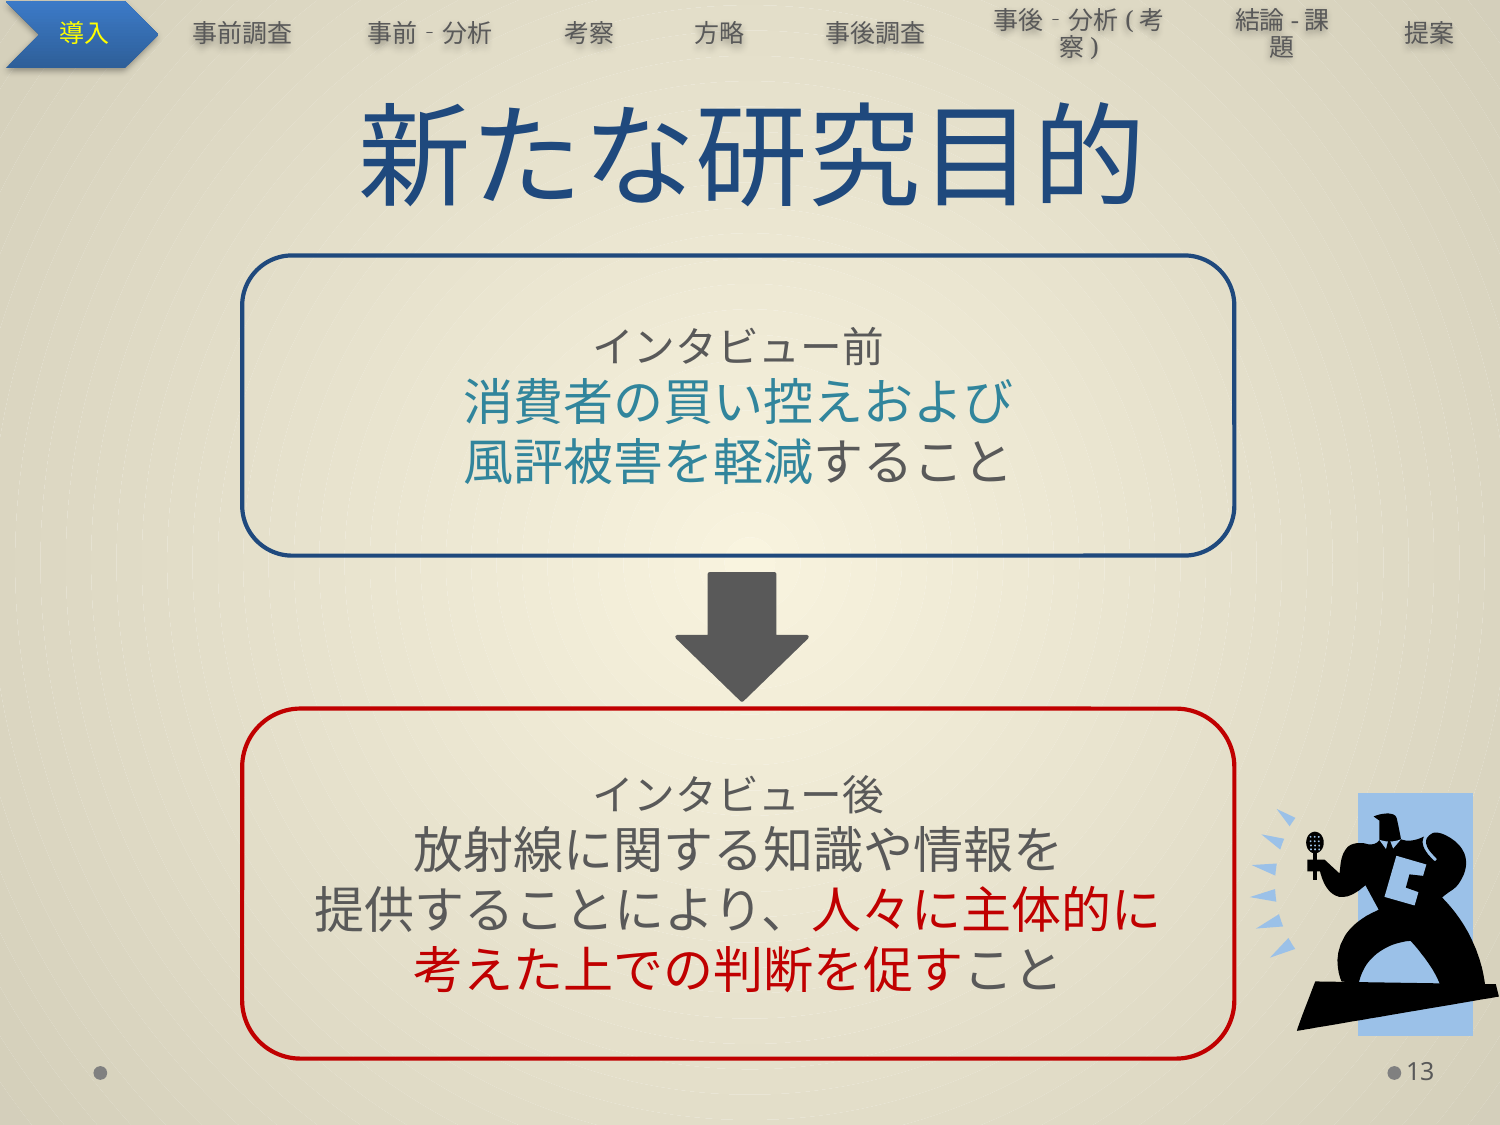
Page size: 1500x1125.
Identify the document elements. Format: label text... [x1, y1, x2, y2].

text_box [5, 0, 1500, 69]
title 新たな研究目的 [76, 90, 1427, 228]
text_box インタビュー後 放射線に関する知識や情報を 提供することにより、人々に主体的に 考えた上での判断を促すこと [240, 706, 1237, 1061]
text_box インタビュー前 消費者の買い控えおよび 風評被害を軽減すること [240, 253, 1237, 558]
slide_number 13 [1401, 1044, 1494, 1103]
picture [1249, 792, 1500, 1036]
text_box [675, 572, 809, 702]
